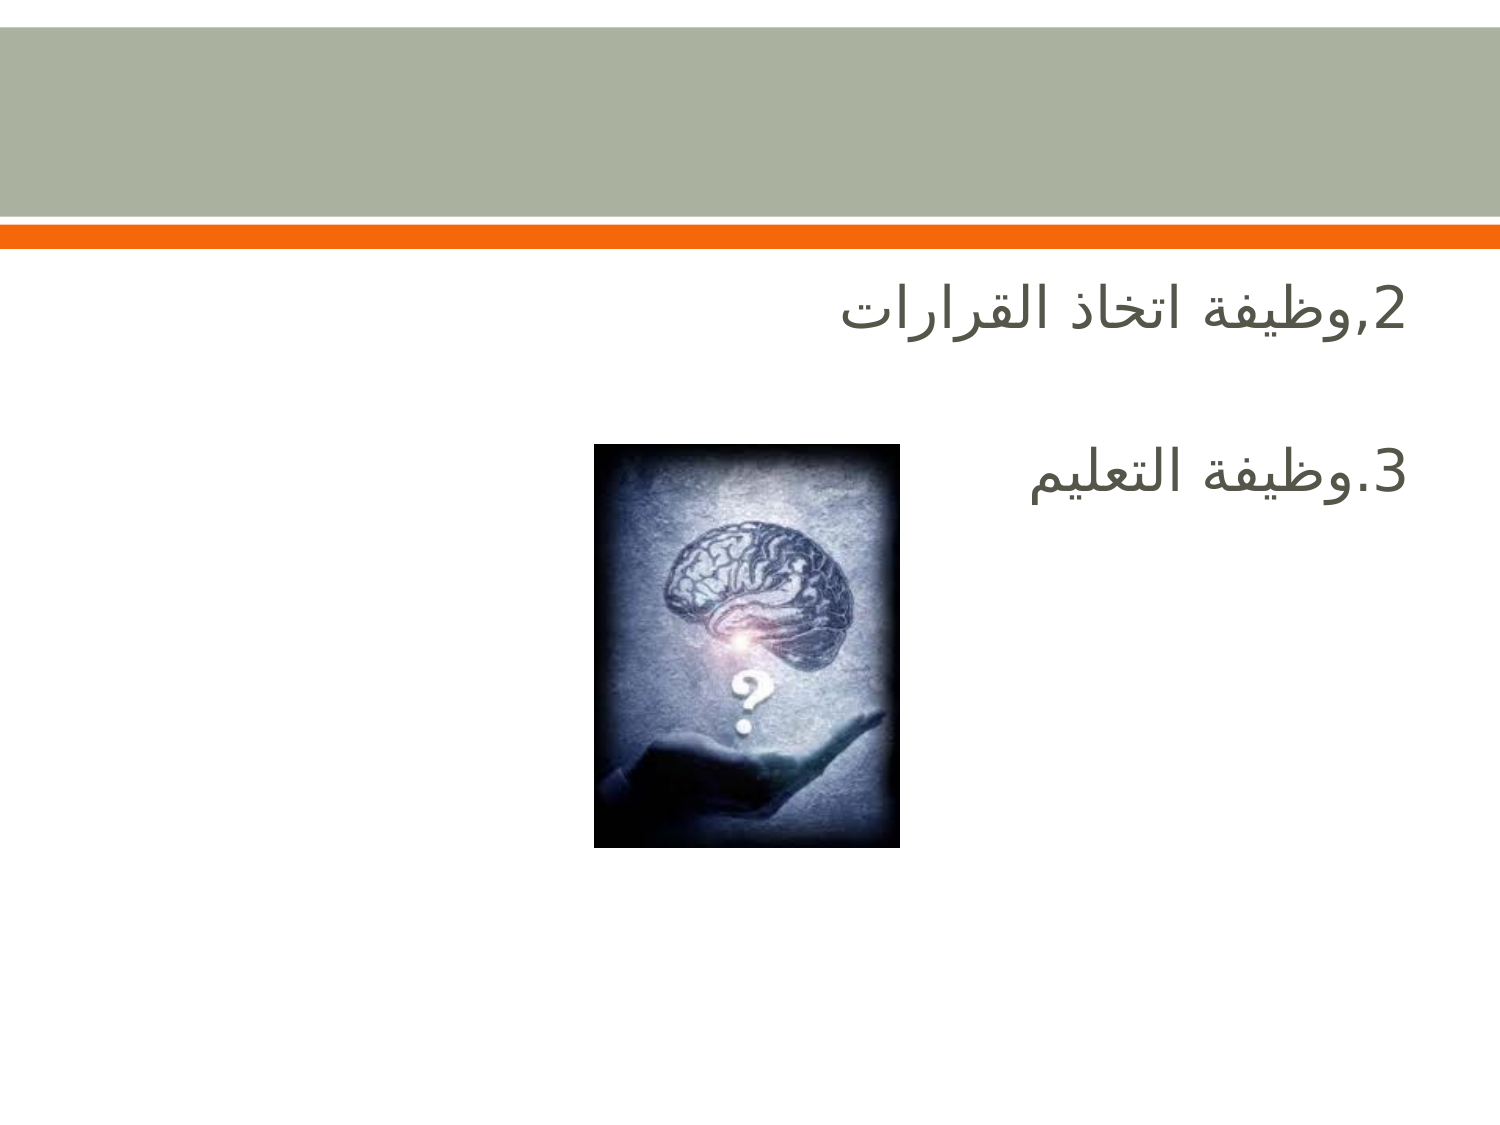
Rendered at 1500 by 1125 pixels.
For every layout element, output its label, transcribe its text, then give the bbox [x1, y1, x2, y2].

picture [594, 444, 900, 848]
list 2,وظيفة اتخاذ القرارات 3.وظيفة التعليم [75, 262, 1425, 1005]
